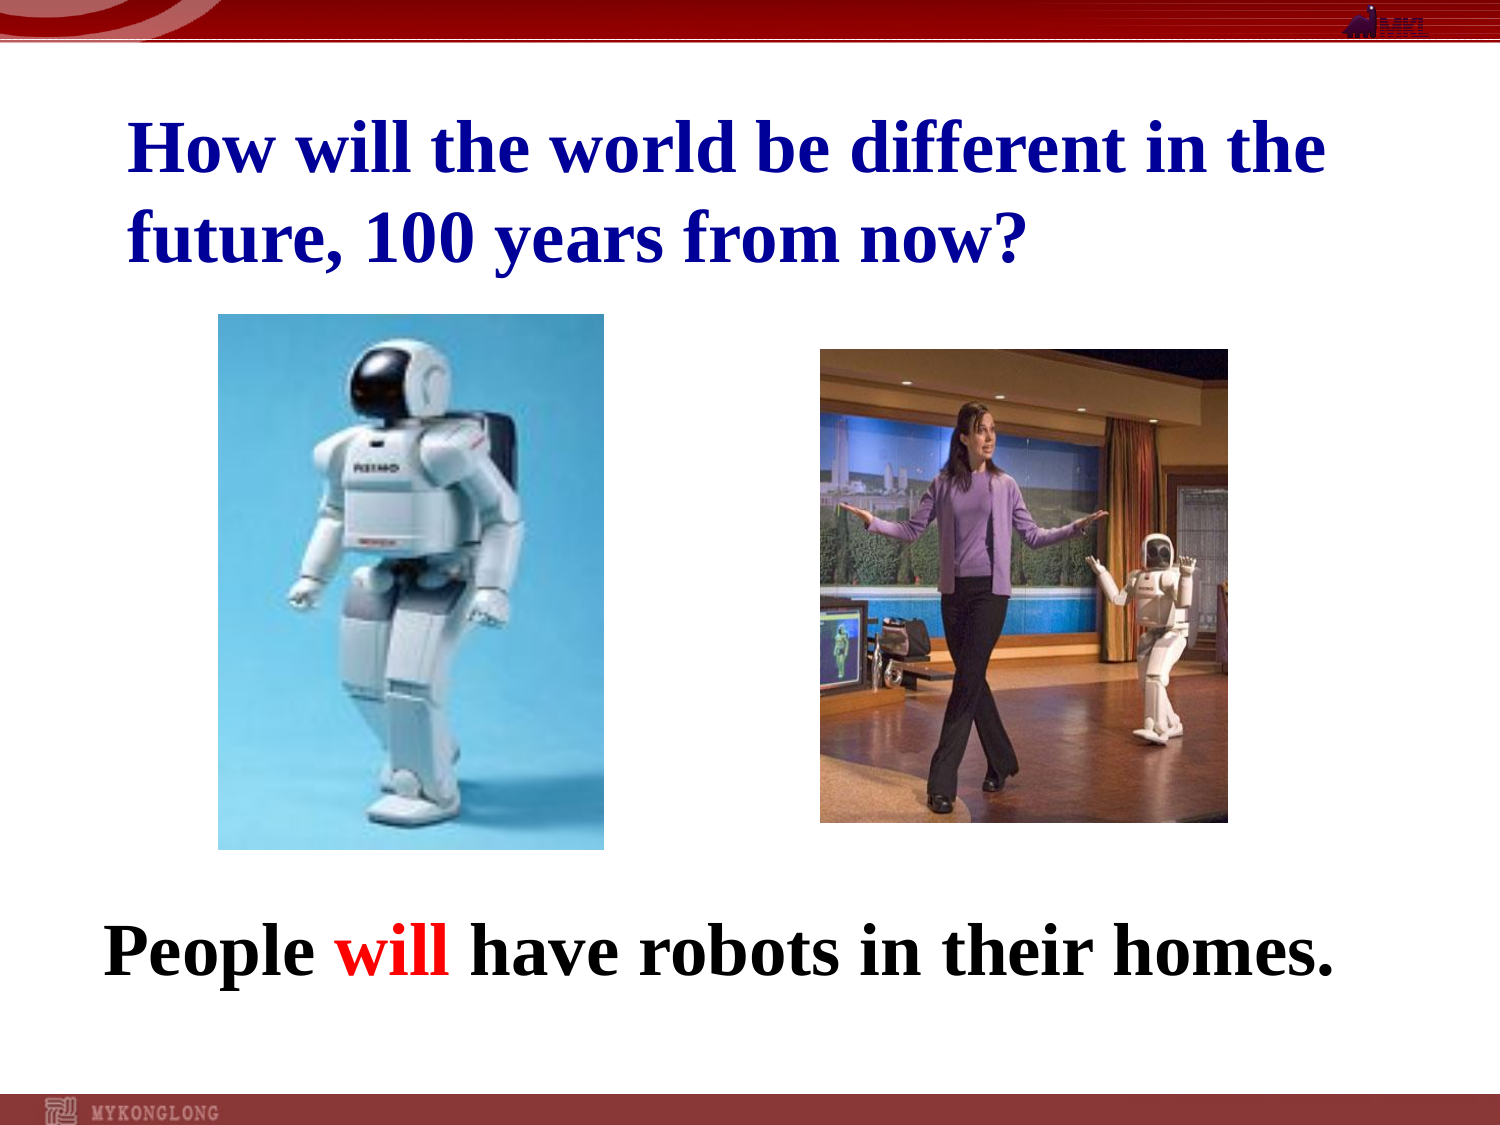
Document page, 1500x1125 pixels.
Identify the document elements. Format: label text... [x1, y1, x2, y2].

text_box How will the world be different in the future, 100 years from now? [112, 90, 1436, 268]
picture [820, 349, 1228, 823]
picture [0, 1094, 1500, 1125]
text_box People will have robots in their homes. [88, 893, 1436, 998]
picture [218, 314, 604, 850]
picture [0, 0, 1500, 44]
